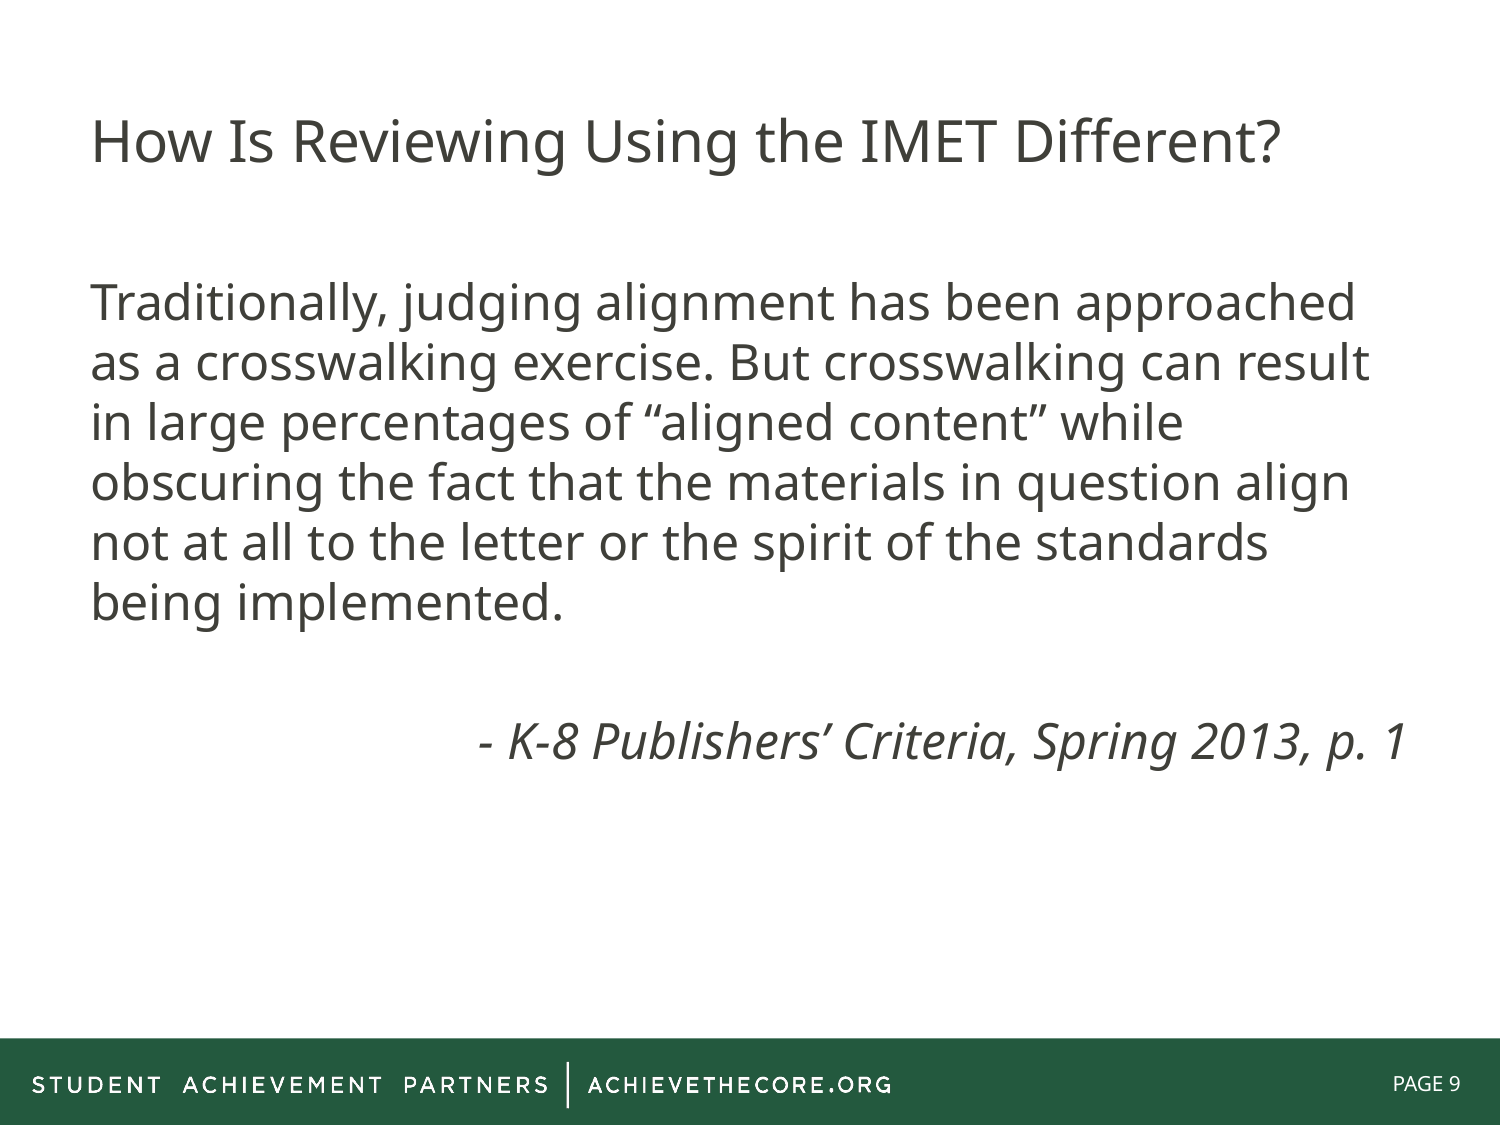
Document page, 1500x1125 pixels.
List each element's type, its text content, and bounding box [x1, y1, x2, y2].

list Traditionally, judging alignment has been approached as a crosswalking exercise. But crosswalking can result in large percentages of “aligned content” while obscuring the fact that the materials in question align not at all to the letter or the spirit of the standards being implemented. - K-8 Publishers’ Criteria, Spring 2013, p. 1 [75, 262, 1425, 1005]
picture [12, 1055, 911, 1112]
title How Is Reviewing Using the IMET Different? [75, 45, 1425, 233]
